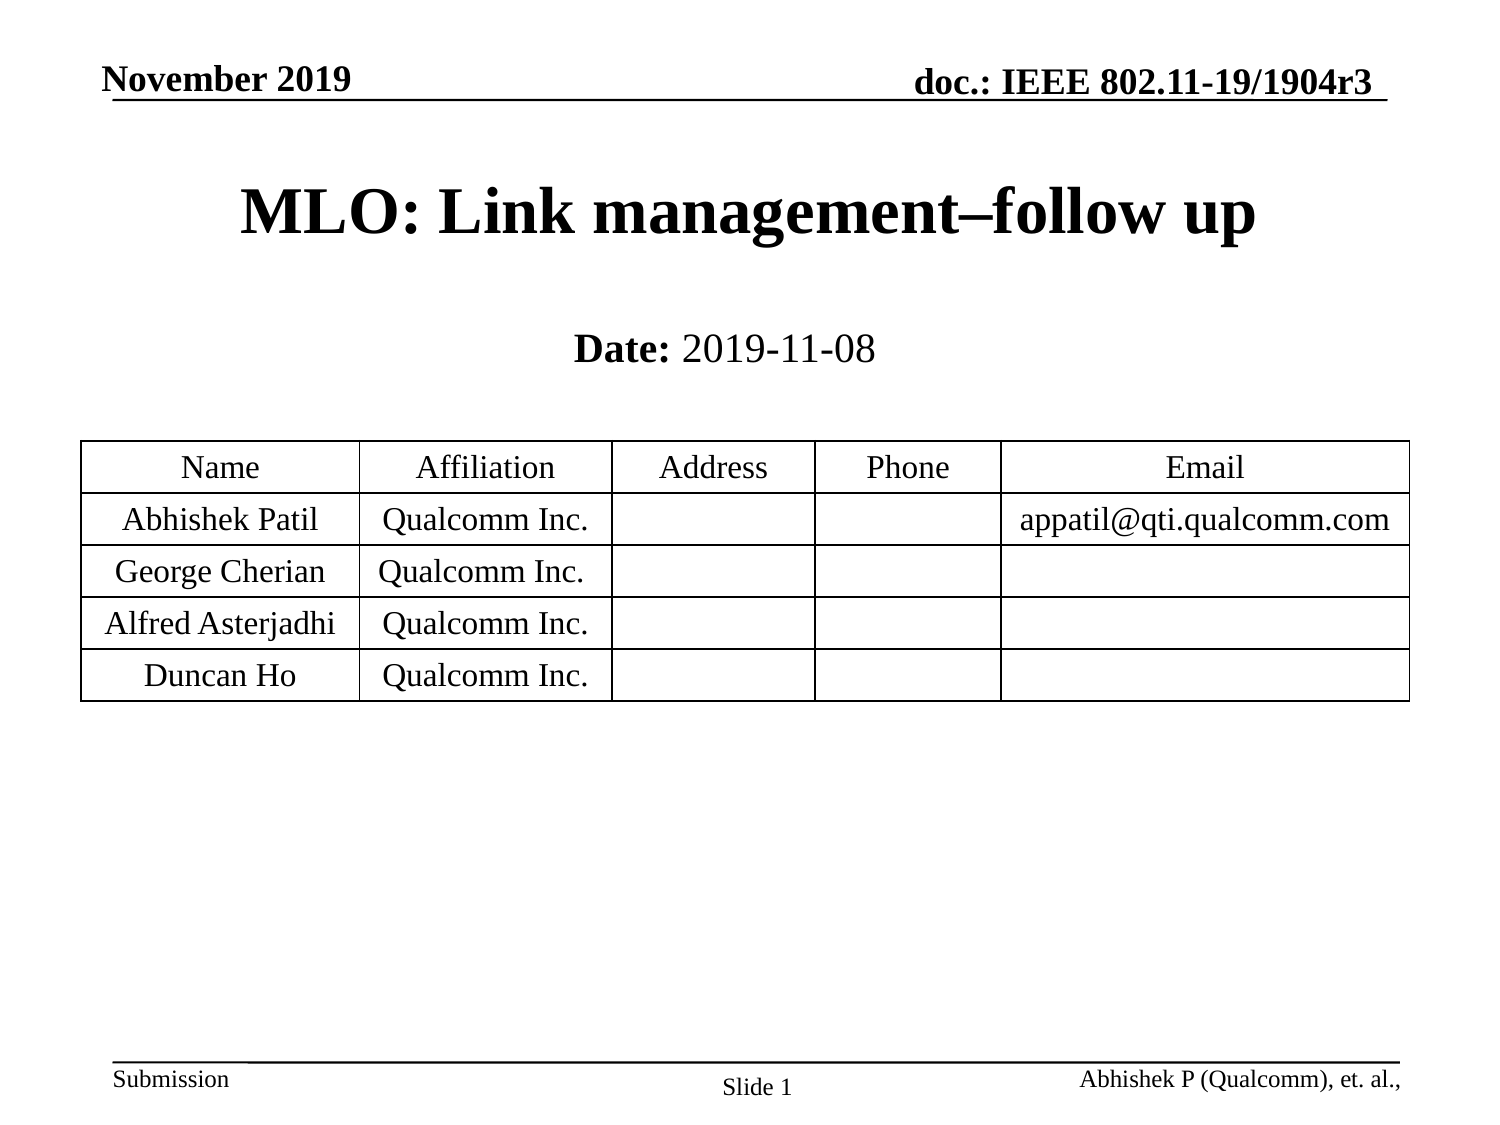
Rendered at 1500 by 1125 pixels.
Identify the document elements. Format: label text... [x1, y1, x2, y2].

table_cell [613, 494, 814, 544]
slide_number Slide 1 [713, 1069, 802, 1101]
table_header Email [1002, 442, 1409, 492]
title MLO: Link management–follow up [112, 100, 1388, 314]
table_cell Qualcomm Inc. [360, 494, 611, 544]
table_cell [1002, 650, 1409, 700]
table_cell George Cherian [82, 546, 359, 596]
table_cell [816, 598, 1000, 648]
table_cell [816, 546, 1000, 596]
footer Abhishek P (Qualcomm), et. al., [949, 1061, 1402, 1093]
table_cell Qualcomm Inc. [360, 598, 611, 648]
table_cell [816, 494, 1000, 544]
table_cell [1002, 546, 1409, 596]
table_cell Qualcomm Inc. [360, 650, 611, 700]
table_header Affiliation [360, 442, 611, 492]
table_header Address [613, 442, 814, 492]
table_cell [1002, 598, 1409, 648]
table_cell [613, 598, 814, 648]
table_cell [816, 650, 1000, 700]
text_box Date: 2019-11-08 [87, 313, 1363, 376]
table_cell [613, 650, 814, 700]
table_cell Alfred Asterjadhi [82, 598, 359, 648]
table_header Name [82, 442, 359, 492]
table_cell Abhishek Patil [82, 494, 359, 544]
table_cell Duncan Ho [82, 650, 359, 700]
table_header Phone [816, 442, 1000, 492]
table_cell appatil@qti.qualcomm.com [1002, 494, 1409, 544]
table_cell Qualcomm Inc. [360, 546, 611, 596]
table_cell [613, 546, 814, 596]
